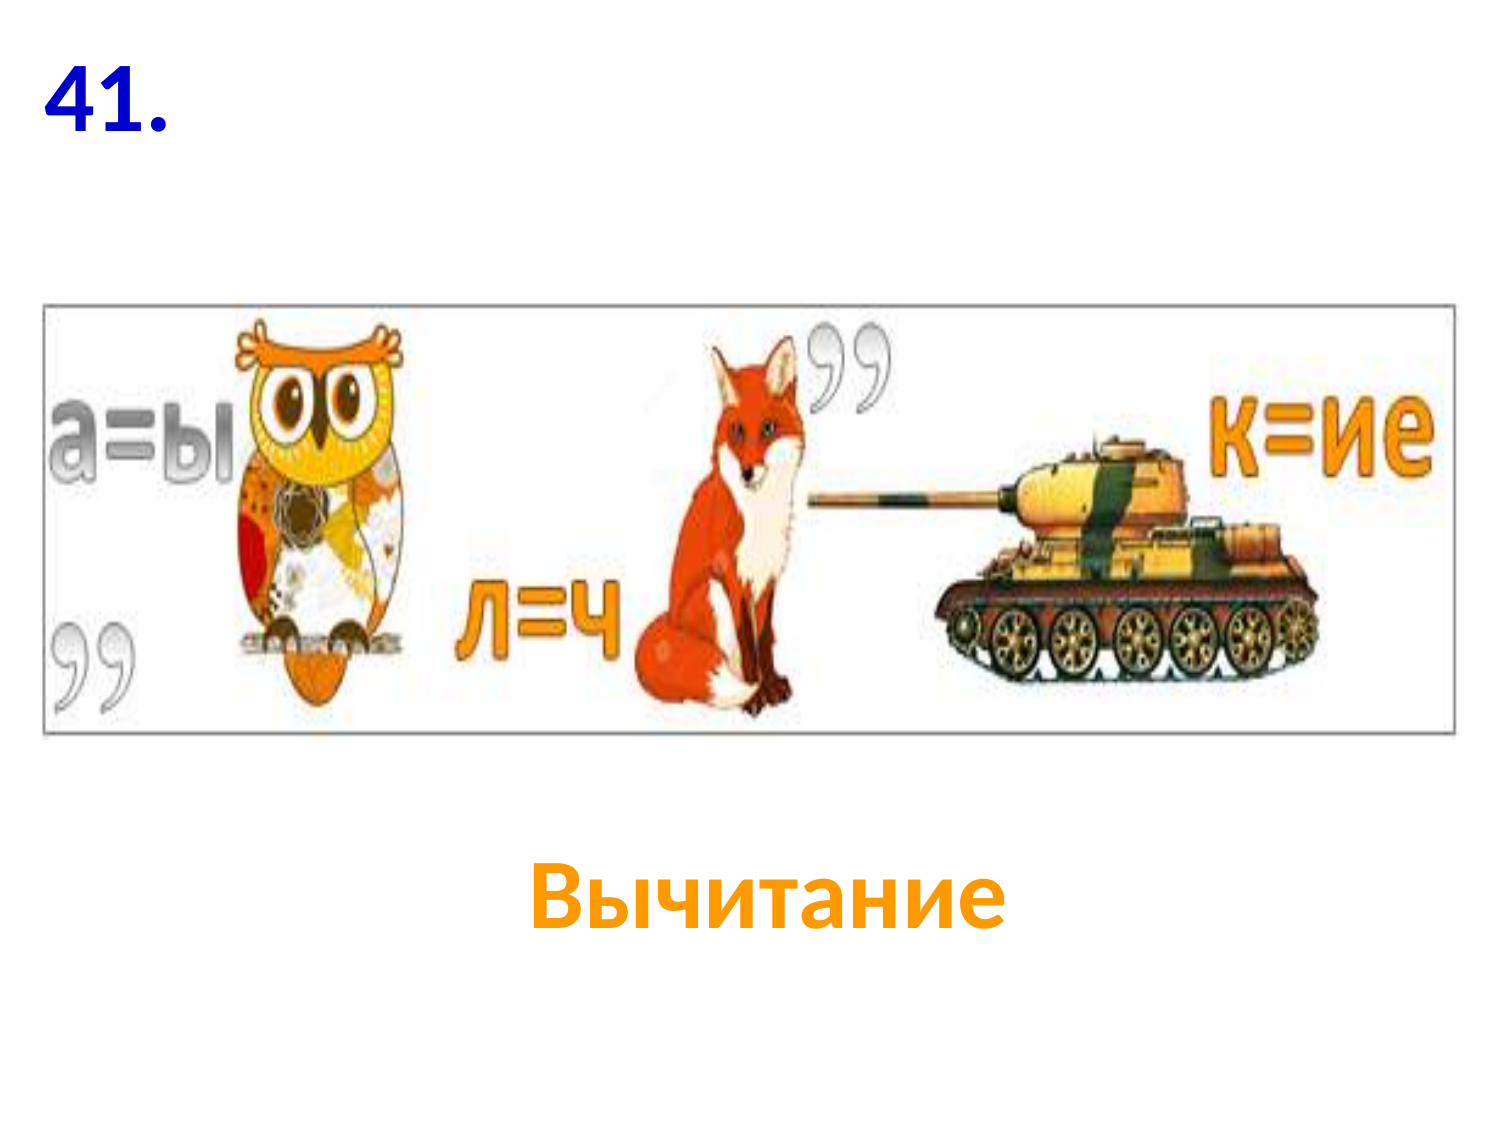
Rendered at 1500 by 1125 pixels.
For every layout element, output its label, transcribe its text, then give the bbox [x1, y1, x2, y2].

text_box 41. [29, 24, 242, 160]
text_box Вычитание [360, 821, 1178, 1002]
picture [41, 302, 1459, 740]
